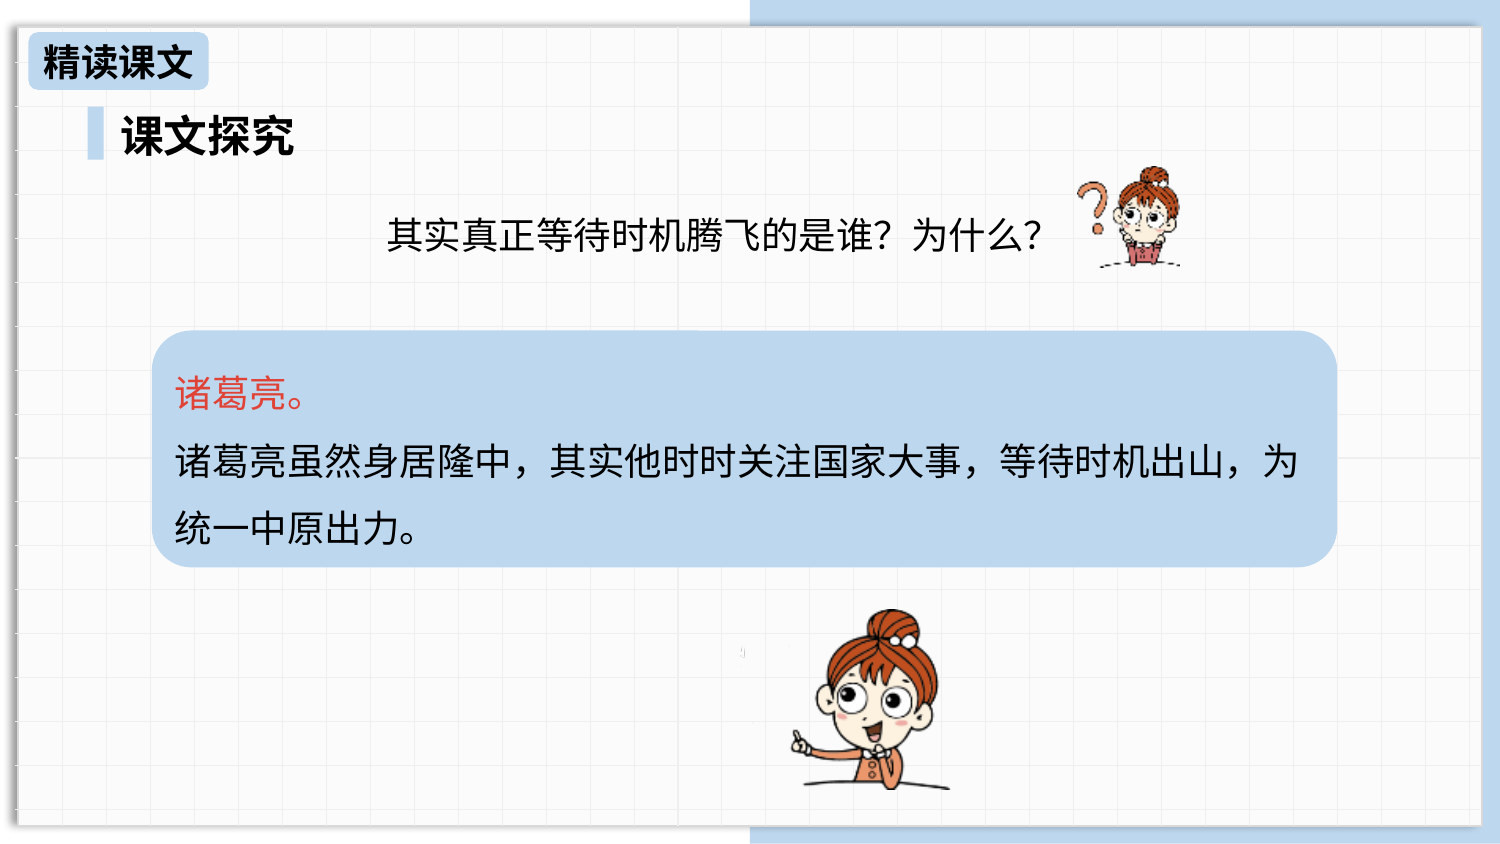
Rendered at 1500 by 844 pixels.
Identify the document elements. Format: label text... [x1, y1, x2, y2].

text_box 诸葛亮。 诸葛亮虽然身居隆中，其实他时时关注国家大事，等待时机出山，为统一中原出力。 [151, 330, 1338, 568]
text_box 课文探究 [109, 102, 307, 167]
text_box 精读课文 [27, 31, 210, 91]
picture [1077, 166, 1180, 268]
text_box [86, 106, 105, 161]
picture [739, 609, 969, 790]
text_box 其实真正等待时机腾飞的是谁？为什么？ [370, 180, 1077, 268]
